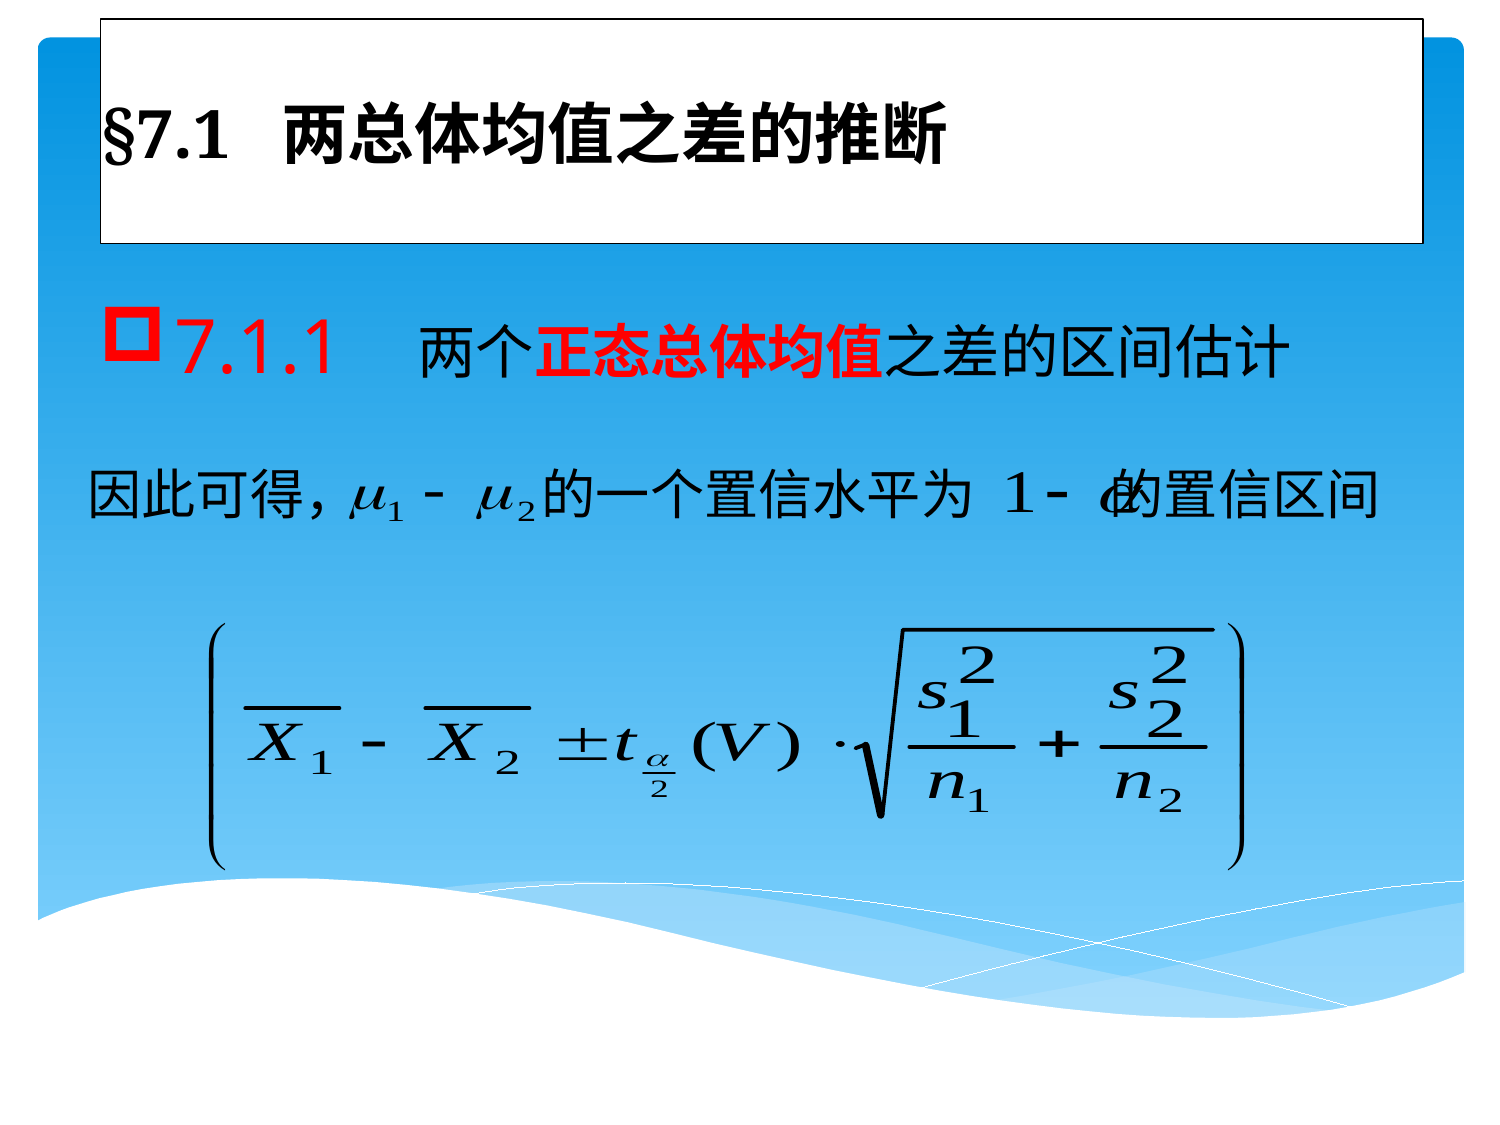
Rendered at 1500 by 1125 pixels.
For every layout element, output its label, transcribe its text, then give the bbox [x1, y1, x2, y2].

title §7.1 两总体均值之差的推断 [100, 19, 1424, 244]
subtitle 7.1.1 两个正态总体均值之差的区间估计 [84, 290, 1490, 421]
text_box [997, 457, 1162, 528]
text_box 因此可得， 的一个置信水平为 的置信区间 [72, 439, 1500, 533]
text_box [191, 609, 1270, 882]
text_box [336, 458, 551, 531]
